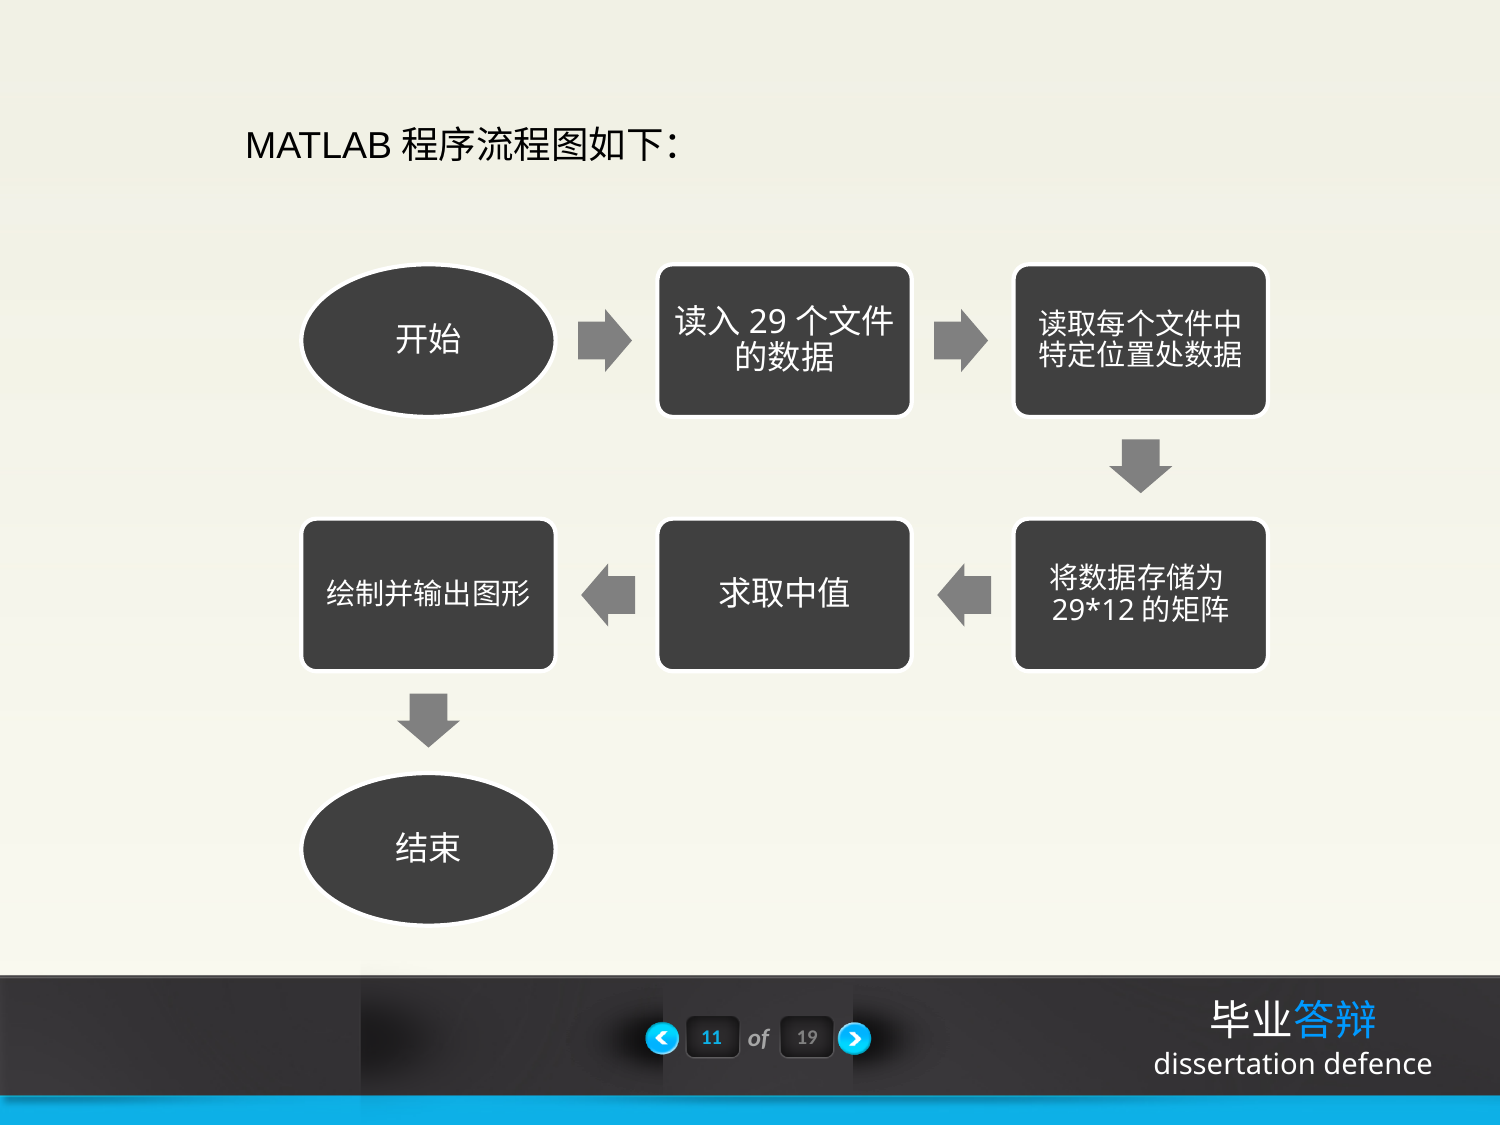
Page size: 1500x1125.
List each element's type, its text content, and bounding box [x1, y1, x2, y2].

text_box MATLAB程序流程图如下： [230, 113, 1105, 174]
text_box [300, 215, 1270, 975]
text_box 毕业答辩 dissertation defence [1080, 998, 1500, 1088]
picture [0, 0, 1500, 1096]
text_box of [747, 1014, 773, 1059]
